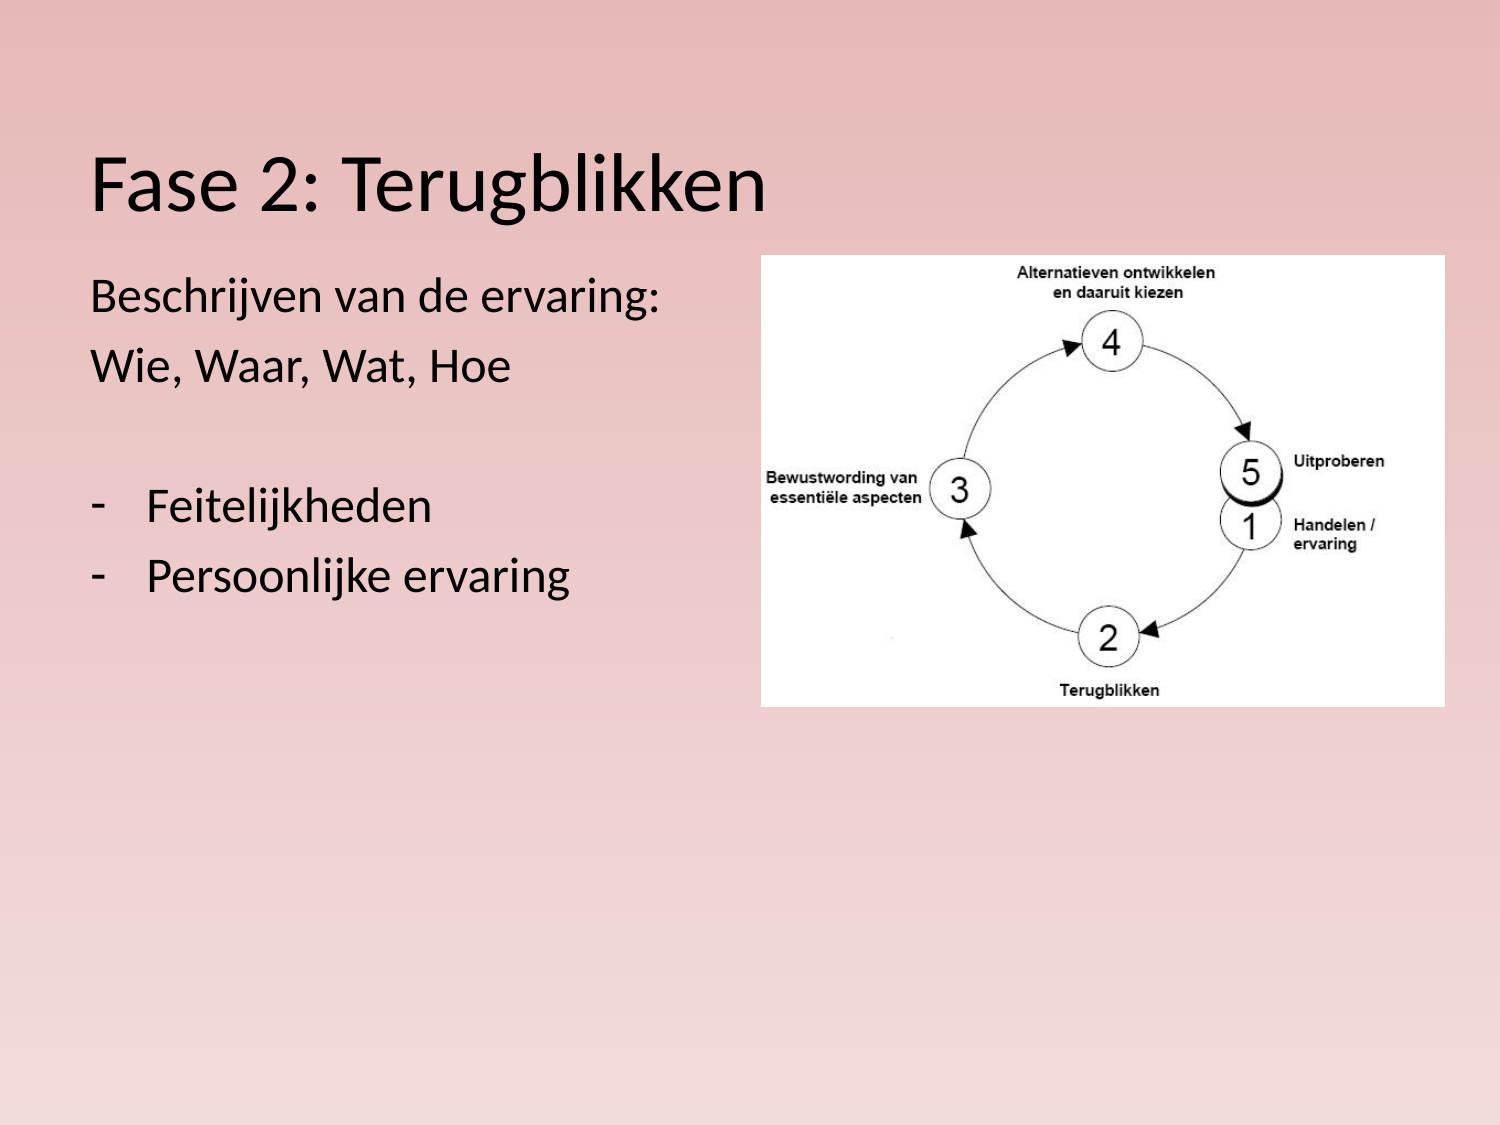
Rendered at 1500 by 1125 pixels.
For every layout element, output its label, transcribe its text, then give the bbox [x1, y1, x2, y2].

title Fase 2: Terugblikken [75, 44, 845, 236]
list Beschrijven van de ervaring: Wie, Waar, Wat, Hoe Feitelijkheden Persoonlijke ervaring [75, 255, 869, 1005]
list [761, 255, 1445, 708]
